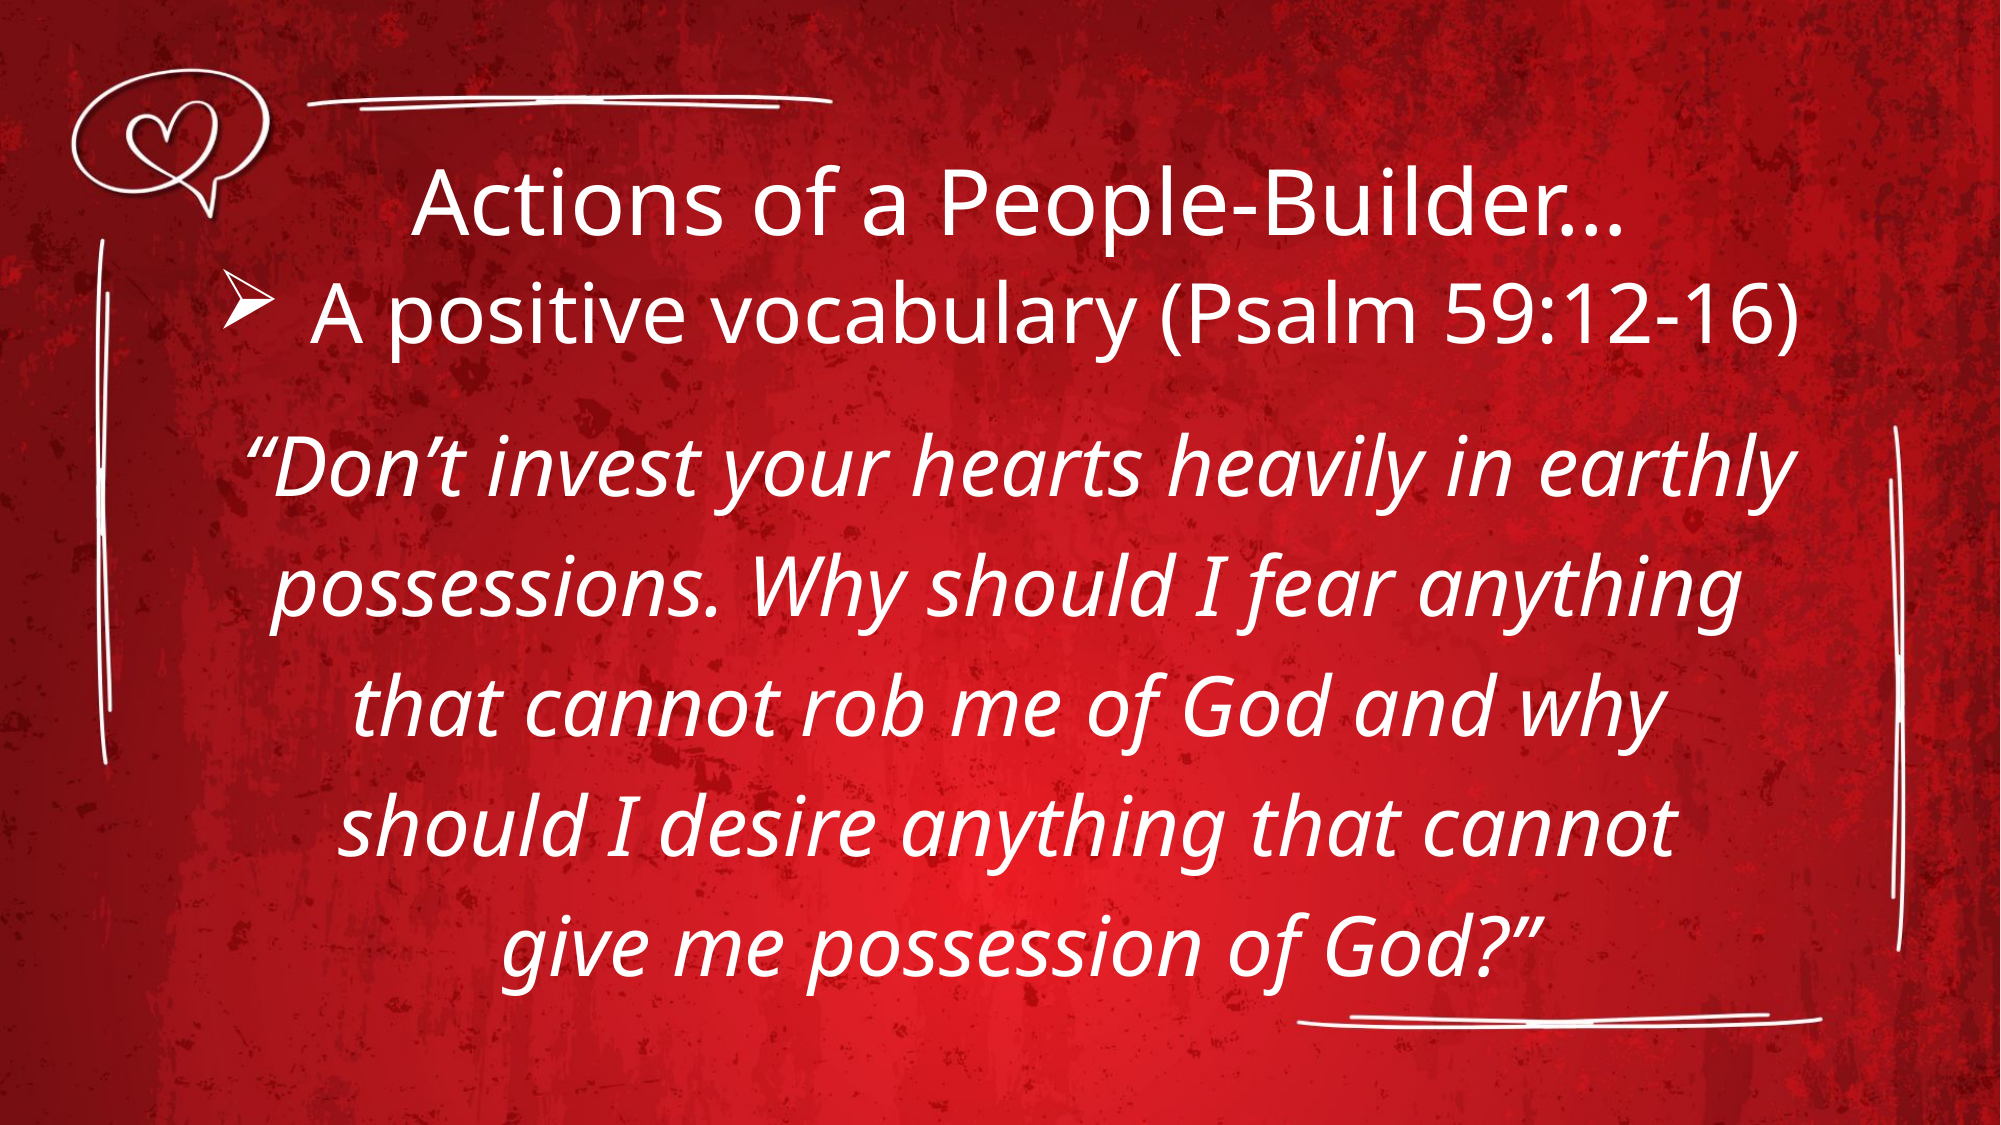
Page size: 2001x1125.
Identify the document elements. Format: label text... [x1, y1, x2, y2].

title Actions of a People-Builder… [297, 120, 1743, 263]
list A positive vocabulary (Psalm 59:12-16) “Don’t invest your hearts heavily in earthly possessions. Why should I fear anything that cannot rob me of God and why should I desire anything that cannot give me possession of God?” [201, 191, 1839, 1042]
picture [0, 0, 2001, 1125]
